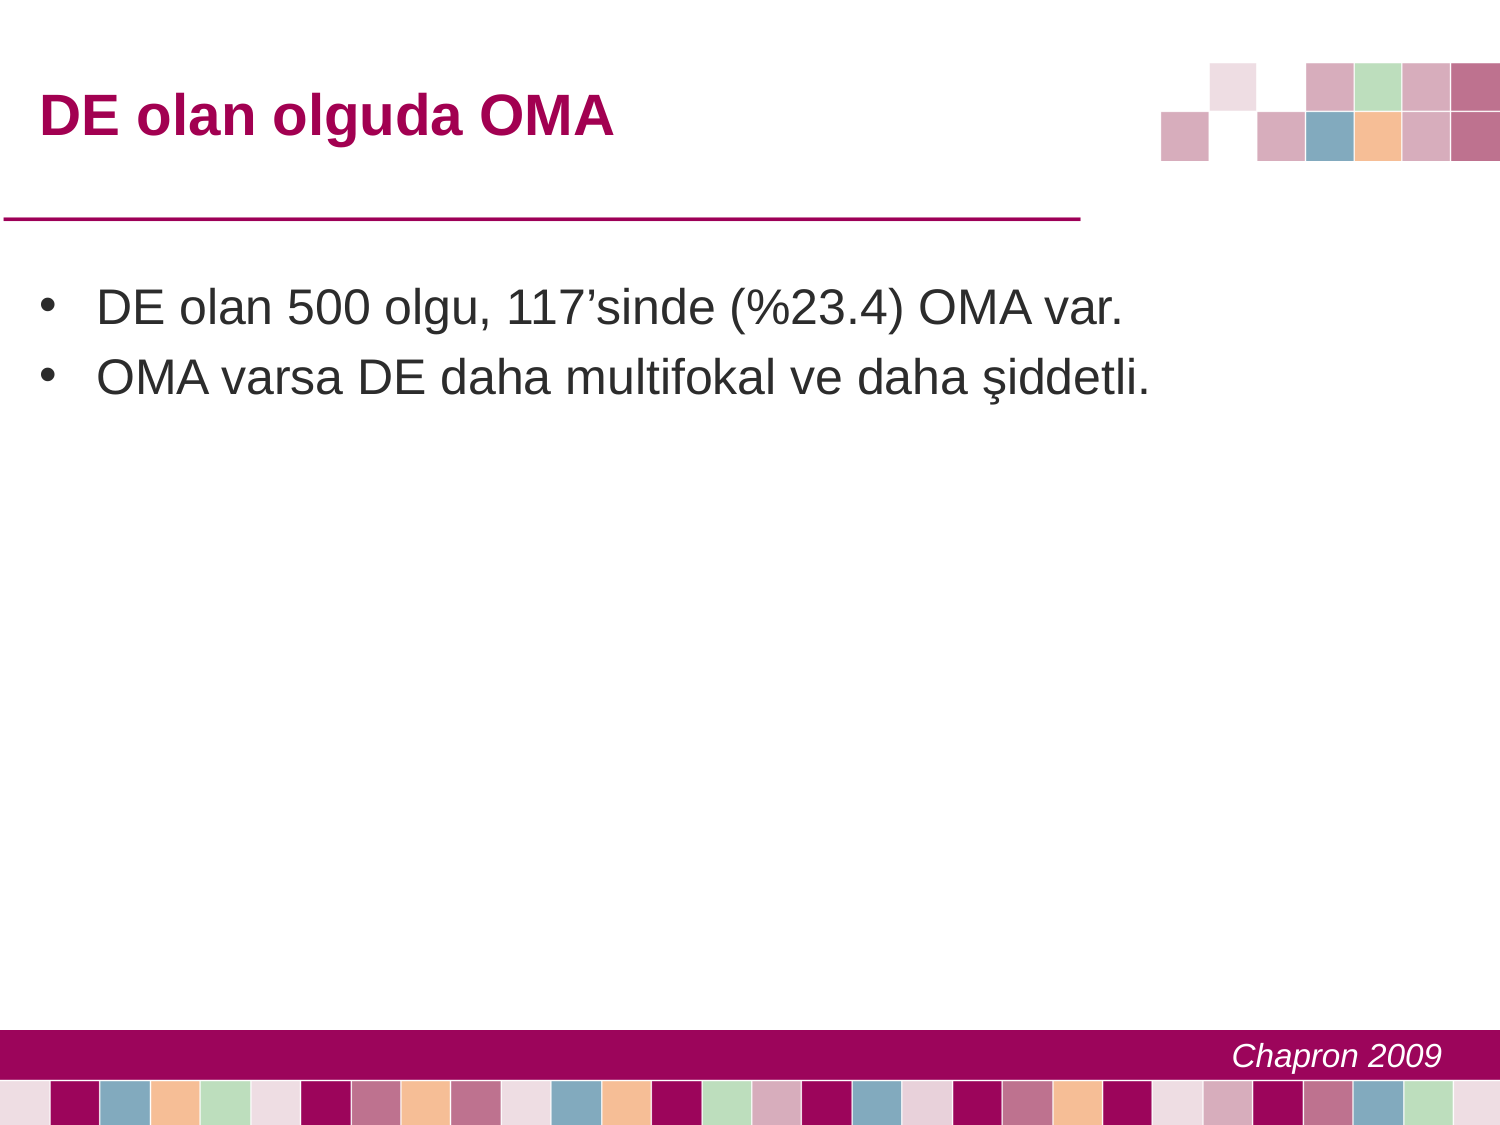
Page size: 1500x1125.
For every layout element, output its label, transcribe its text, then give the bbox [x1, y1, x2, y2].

title DE olan olguda OMA [24, 12, 1138, 213]
picture [0, 212, 1088, 227]
picture [0, 1030, 1500, 1125]
list DE olan 500 olgu, 117’sinde (%23.4) OMA var. OMA varsa DE daha multifokal ve daha şiddetli. [24, 266, 1476, 1013]
picture [1149, 62, 1500, 161]
text_box Chapron 2009 [1216, 1026, 1458, 1082]
